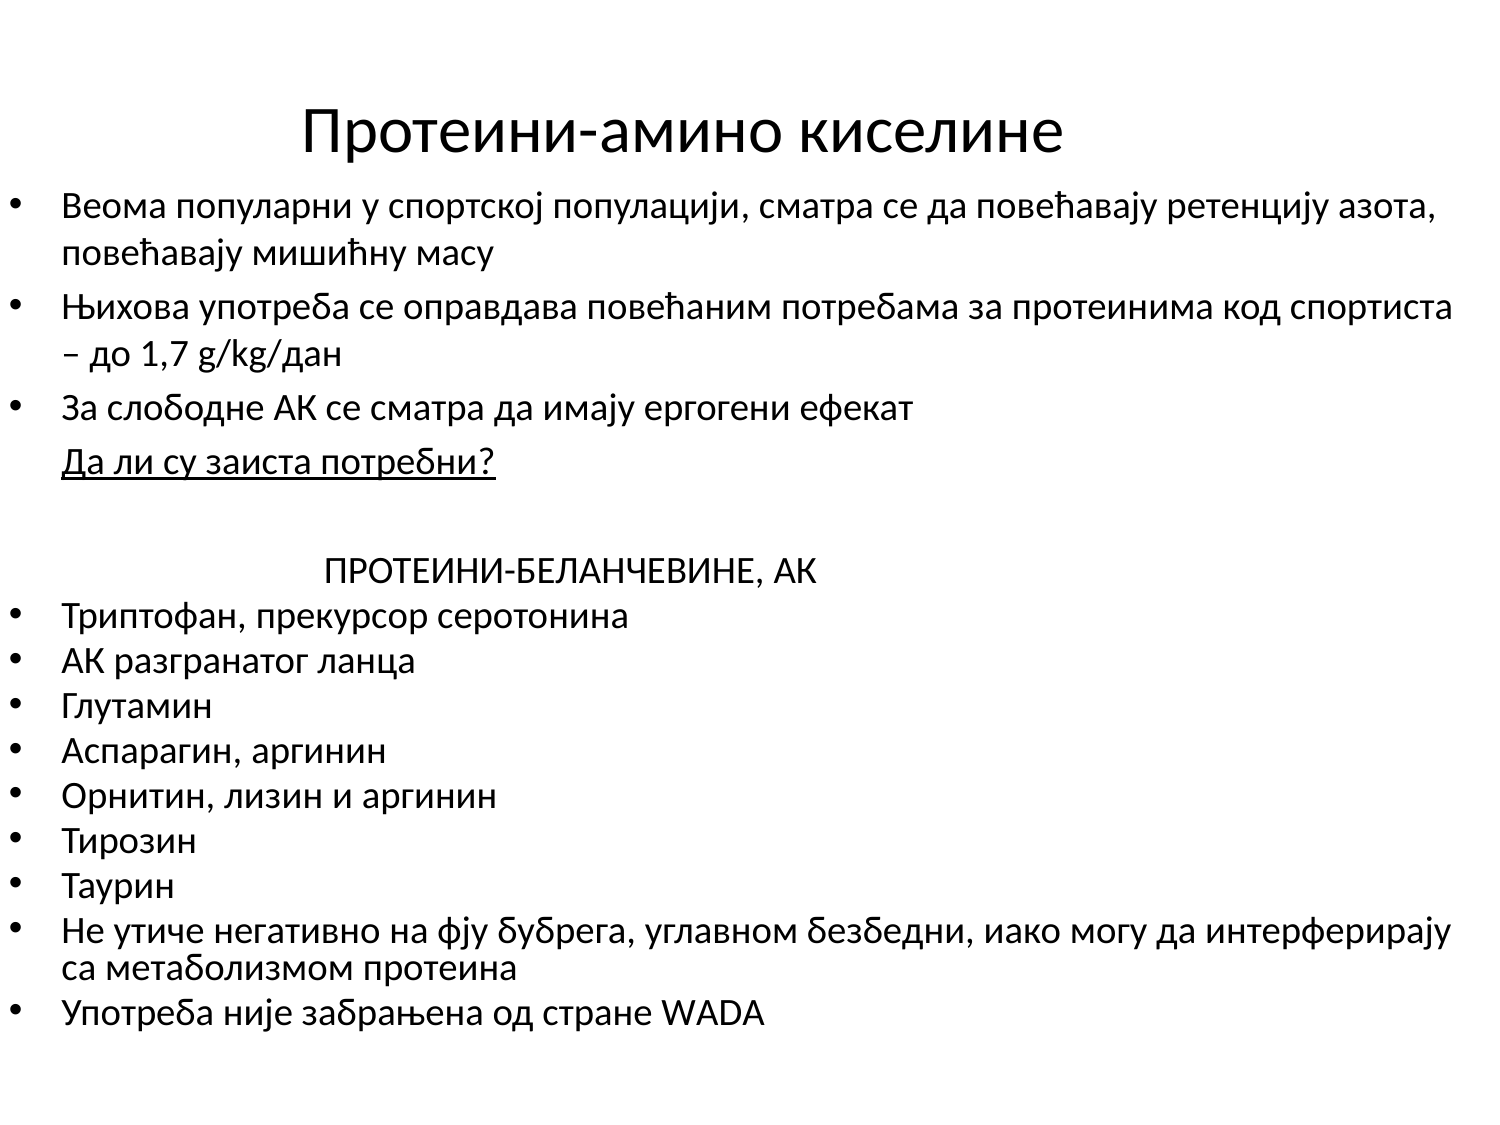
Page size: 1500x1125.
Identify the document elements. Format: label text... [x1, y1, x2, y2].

list Веома популарни у спортској популацији, сматра се да повећавају ретенцију азота, повећавају мишићну масу Њихова употреба се оправдава повећаним потребама за протеинима код спортиста – до 1,7 g/kg/дан За слободне АК се сматра да имају ергогени ефекат Да ли су заиста потребни? ПРОТЕИНИ-БЕЛАНЧЕВИНЕ, АК Триптофан, прекурсор серотонина АК разгранатог ланца Глутамин Аспарагин, аргинин Орнитин, лизин и аргинин Тирозин Таурин Не утиче негативно на фју бубрега, углавном безбедни, иако могу да интерферирају са метаболизмом протеина Употреба није забрањена од стране WАDА [0, 172, 1494, 1048]
text_box Протеини-амино киселине [286, 78, 1164, 173]
